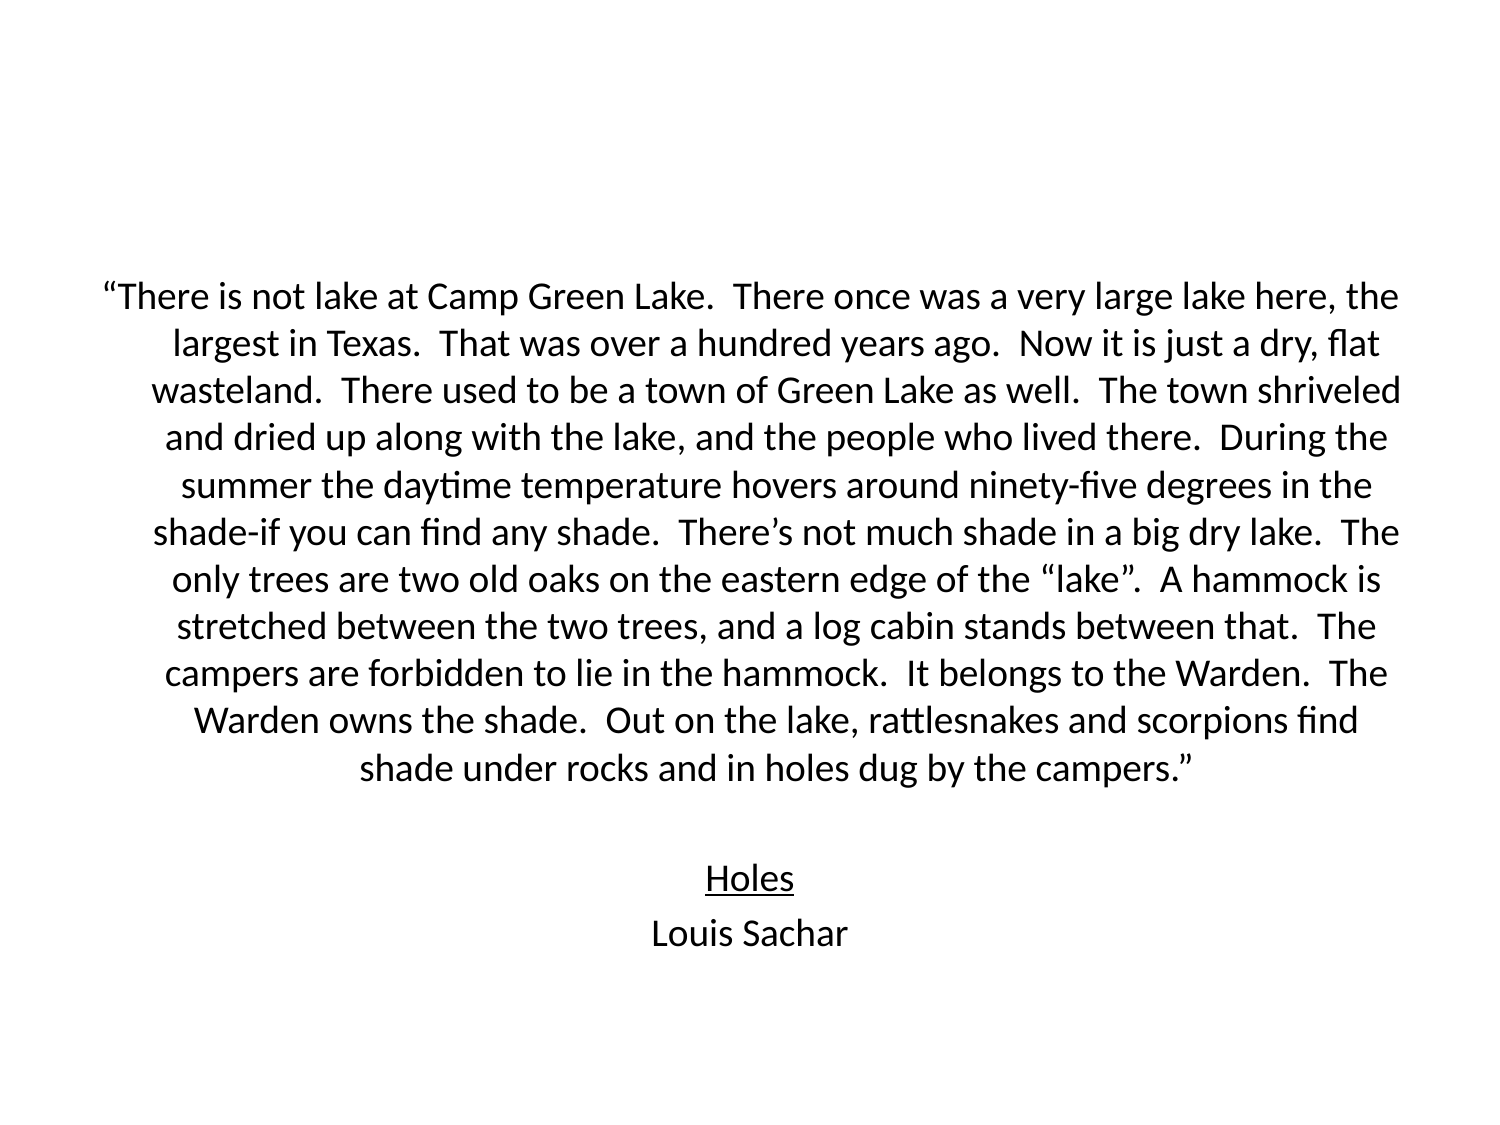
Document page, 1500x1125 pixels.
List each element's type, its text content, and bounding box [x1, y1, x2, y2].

list “There is not lake at Camp Green Lake. There once was a very large lake here, the largest in Texas. That was over a hundred years ago. Now it is just a dry, flat wasteland. There used to be a town of Green Lake as well. The town shriveled and dried up along with the lake, and the people who lived there. During the summer the daytime temperature hovers around ninety-five degrees in the shade-if you can find any shade. There’s not much shade in a big dry lake. The only trees are two old oaks on the eastern edge of the “lake”. A hammock is stretched between the two trees, and a log cabin stands between that. The campers are forbidden to lie in the hammock. It belongs to the Warden. The Warden owns the shade. Out on the lake, rattlesnakes and scorpions find shade under rocks and in holes dug by the campers.” Holes Louis Sachar [75, 262, 1425, 1005]
